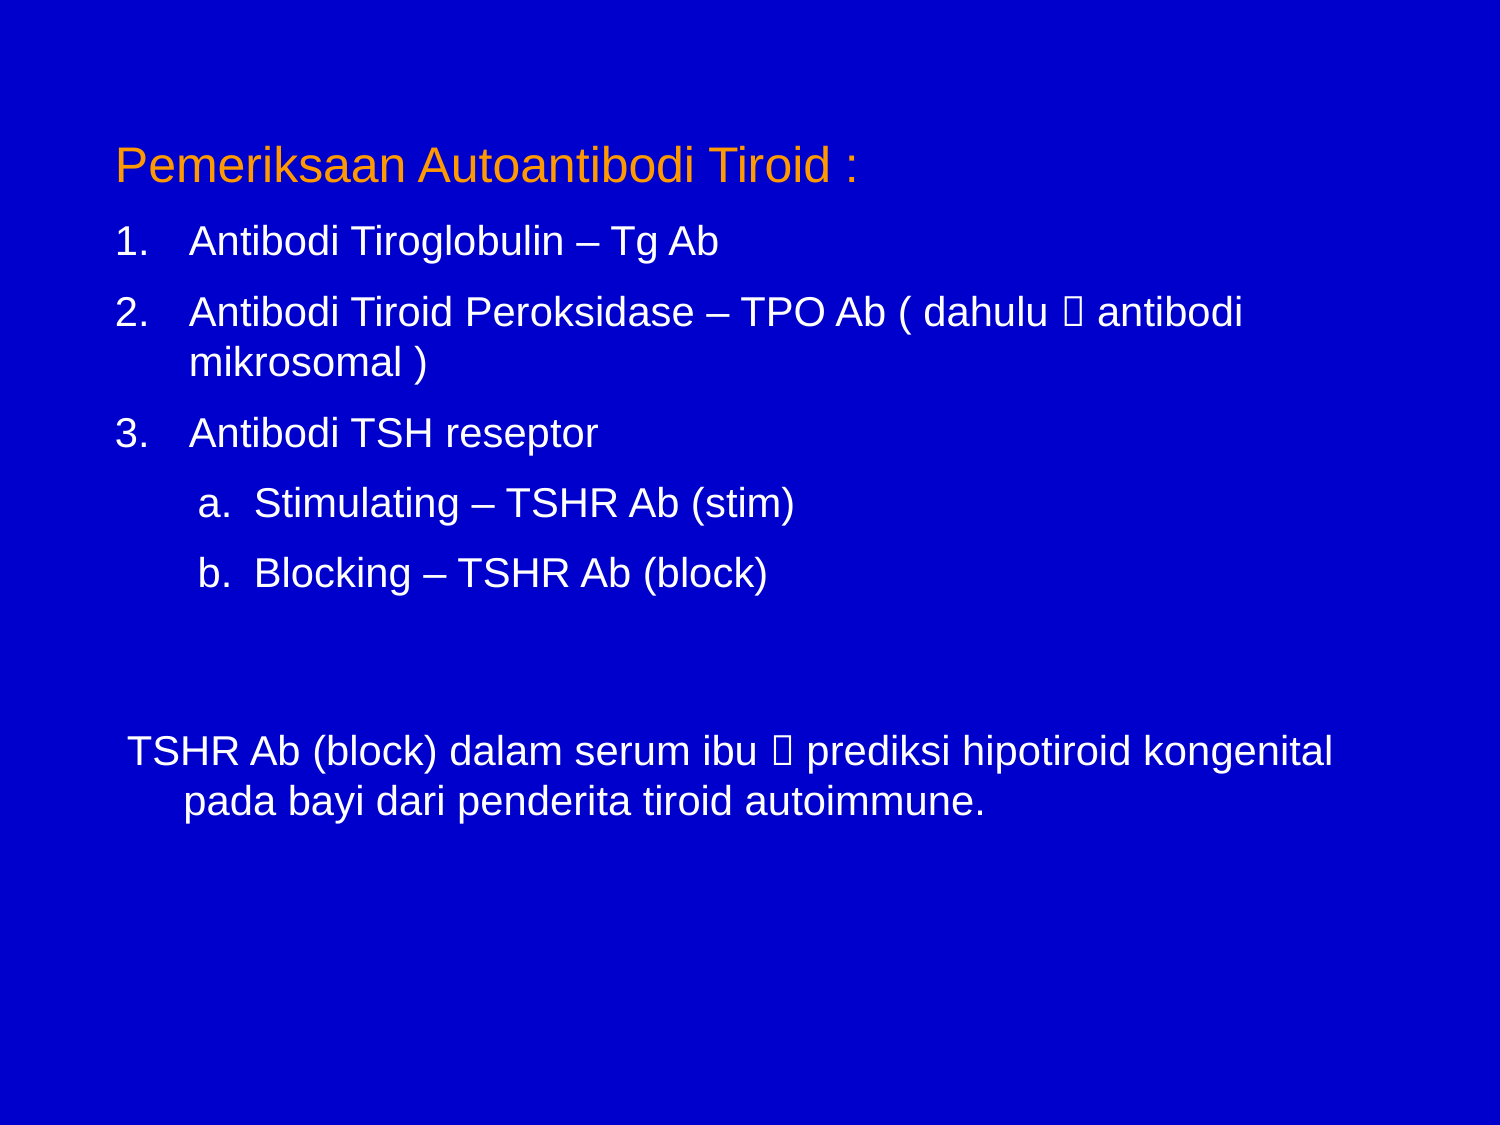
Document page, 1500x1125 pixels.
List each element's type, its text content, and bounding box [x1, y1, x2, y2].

text_box Pemeriksaan Autoantibodi Tiroid : Antibodi Tiroglobulin – Tg Ab Antibodi Tiroid Peroksidase – TPO Ab ( dahulu  antibodi mikrosomal ) Antibodi TSH reseptor [100, 125, 1376, 463]
text_box TSHR Ab (block) dalam serum ibu  prediksi hipotiroid kongenital pada bayi dari penderita tiroid autoimmune. [112, 716, 1400, 902]
text_box Stimulating – TSHR Ab (stim) Blocking – TSHR Ab (block) [183, 467, 1400, 604]
